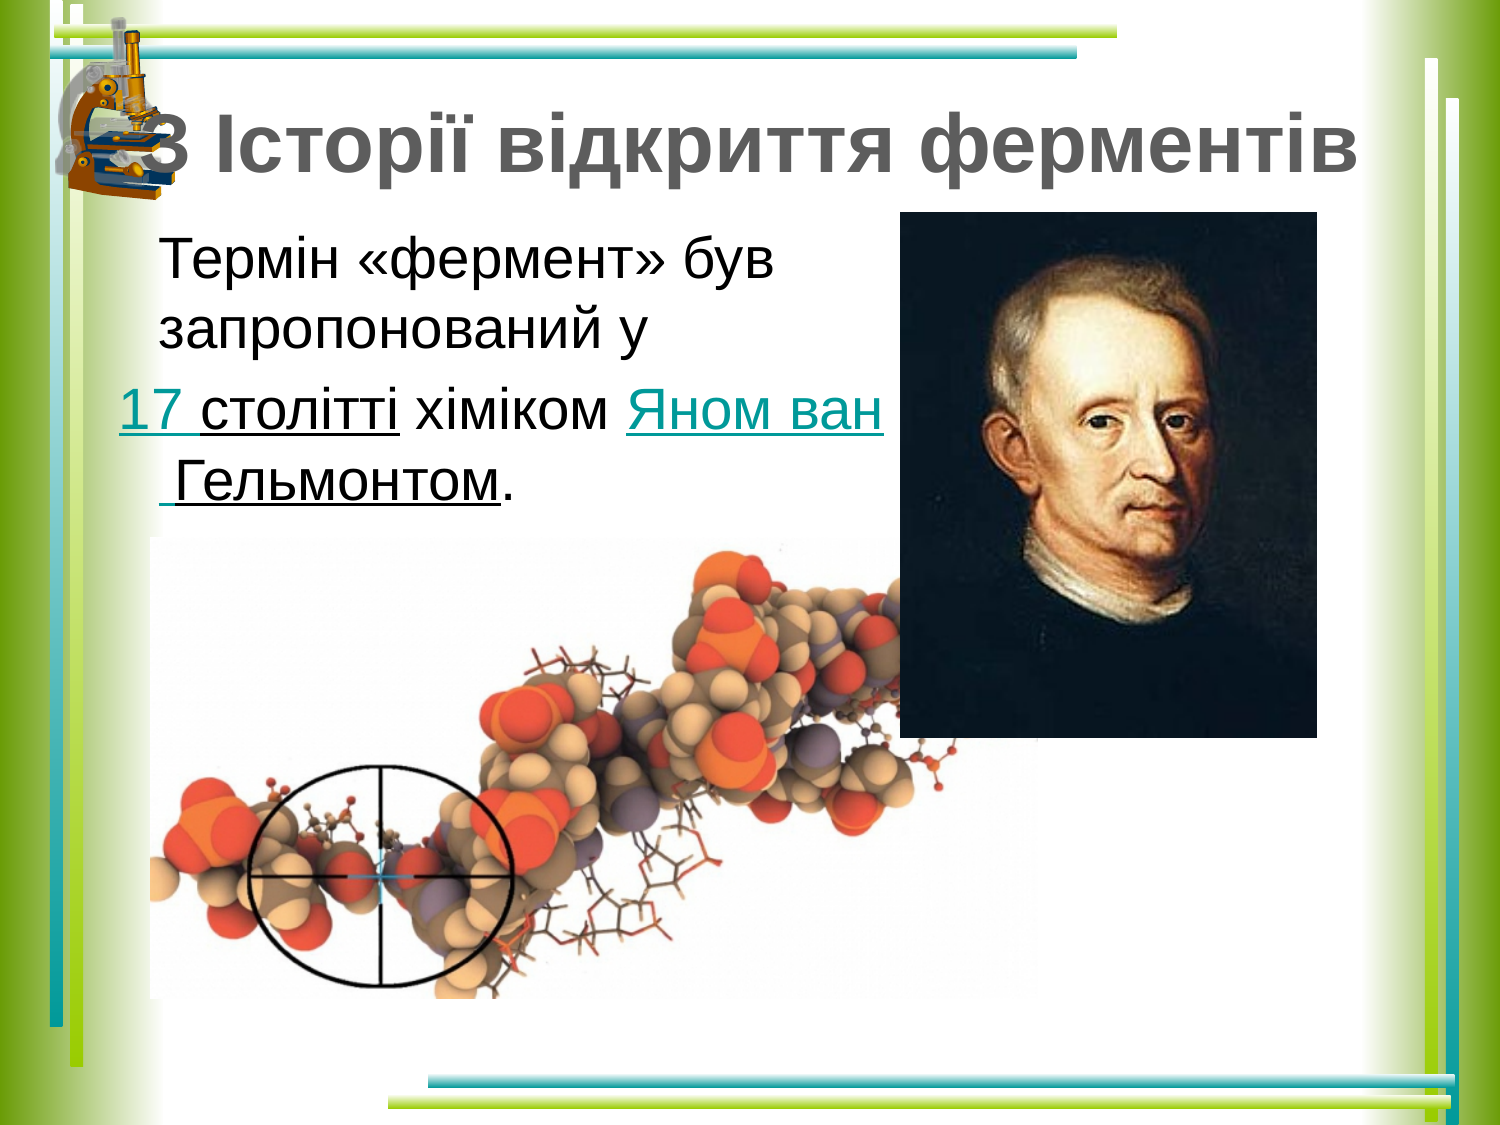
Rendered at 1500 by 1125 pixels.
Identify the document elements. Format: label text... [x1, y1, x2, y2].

title З Історії відкриття ферментів [74, 44, 1426, 233]
picture [149, 537, 1038, 999]
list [899, 212, 1318, 738]
list Термін «фермент» був запропонований у 17 столітті хіміком Яном ван Гельмонтом. [87, 212, 897, 688]
